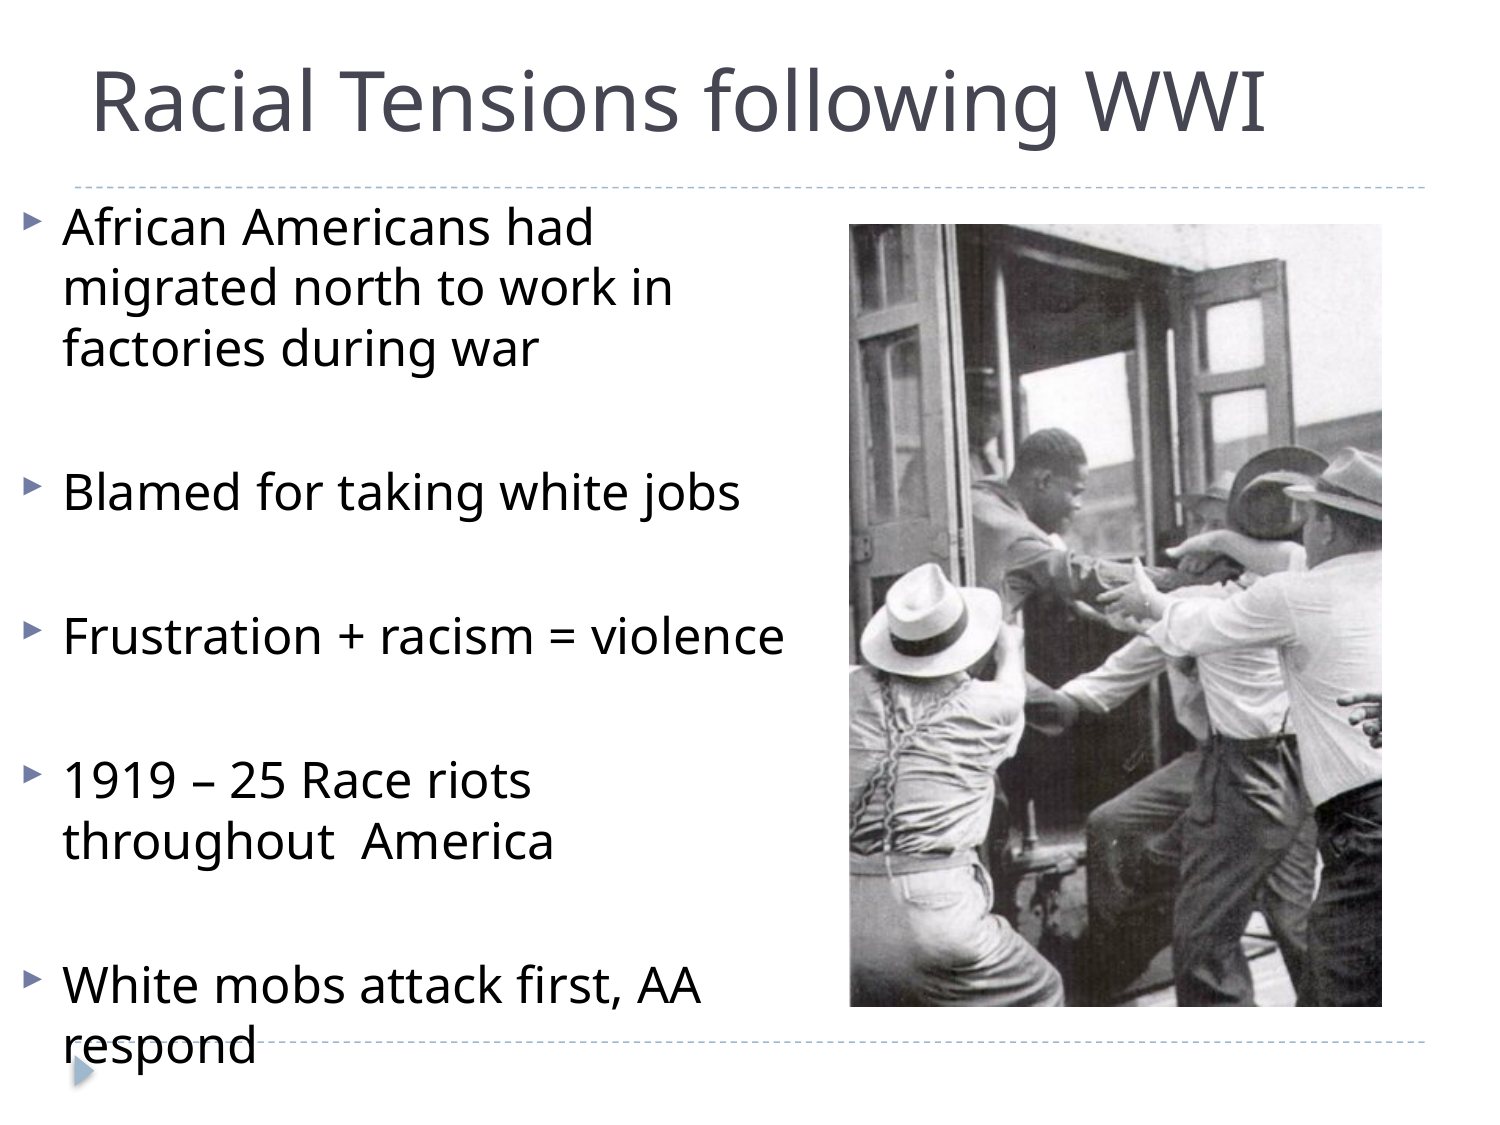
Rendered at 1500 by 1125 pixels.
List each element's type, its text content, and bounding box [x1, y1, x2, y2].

picture [849, 224, 1382, 1007]
title Racial Tensions following WWI [75, 5, 1425, 156]
list African Americans had migrated north to work in factories during war Blamed for taking white jobs Frustration + racism = violence 1919 – 25 Race riots throughout America White mobs attack first, AA respond [5, 187, 806, 1113]
